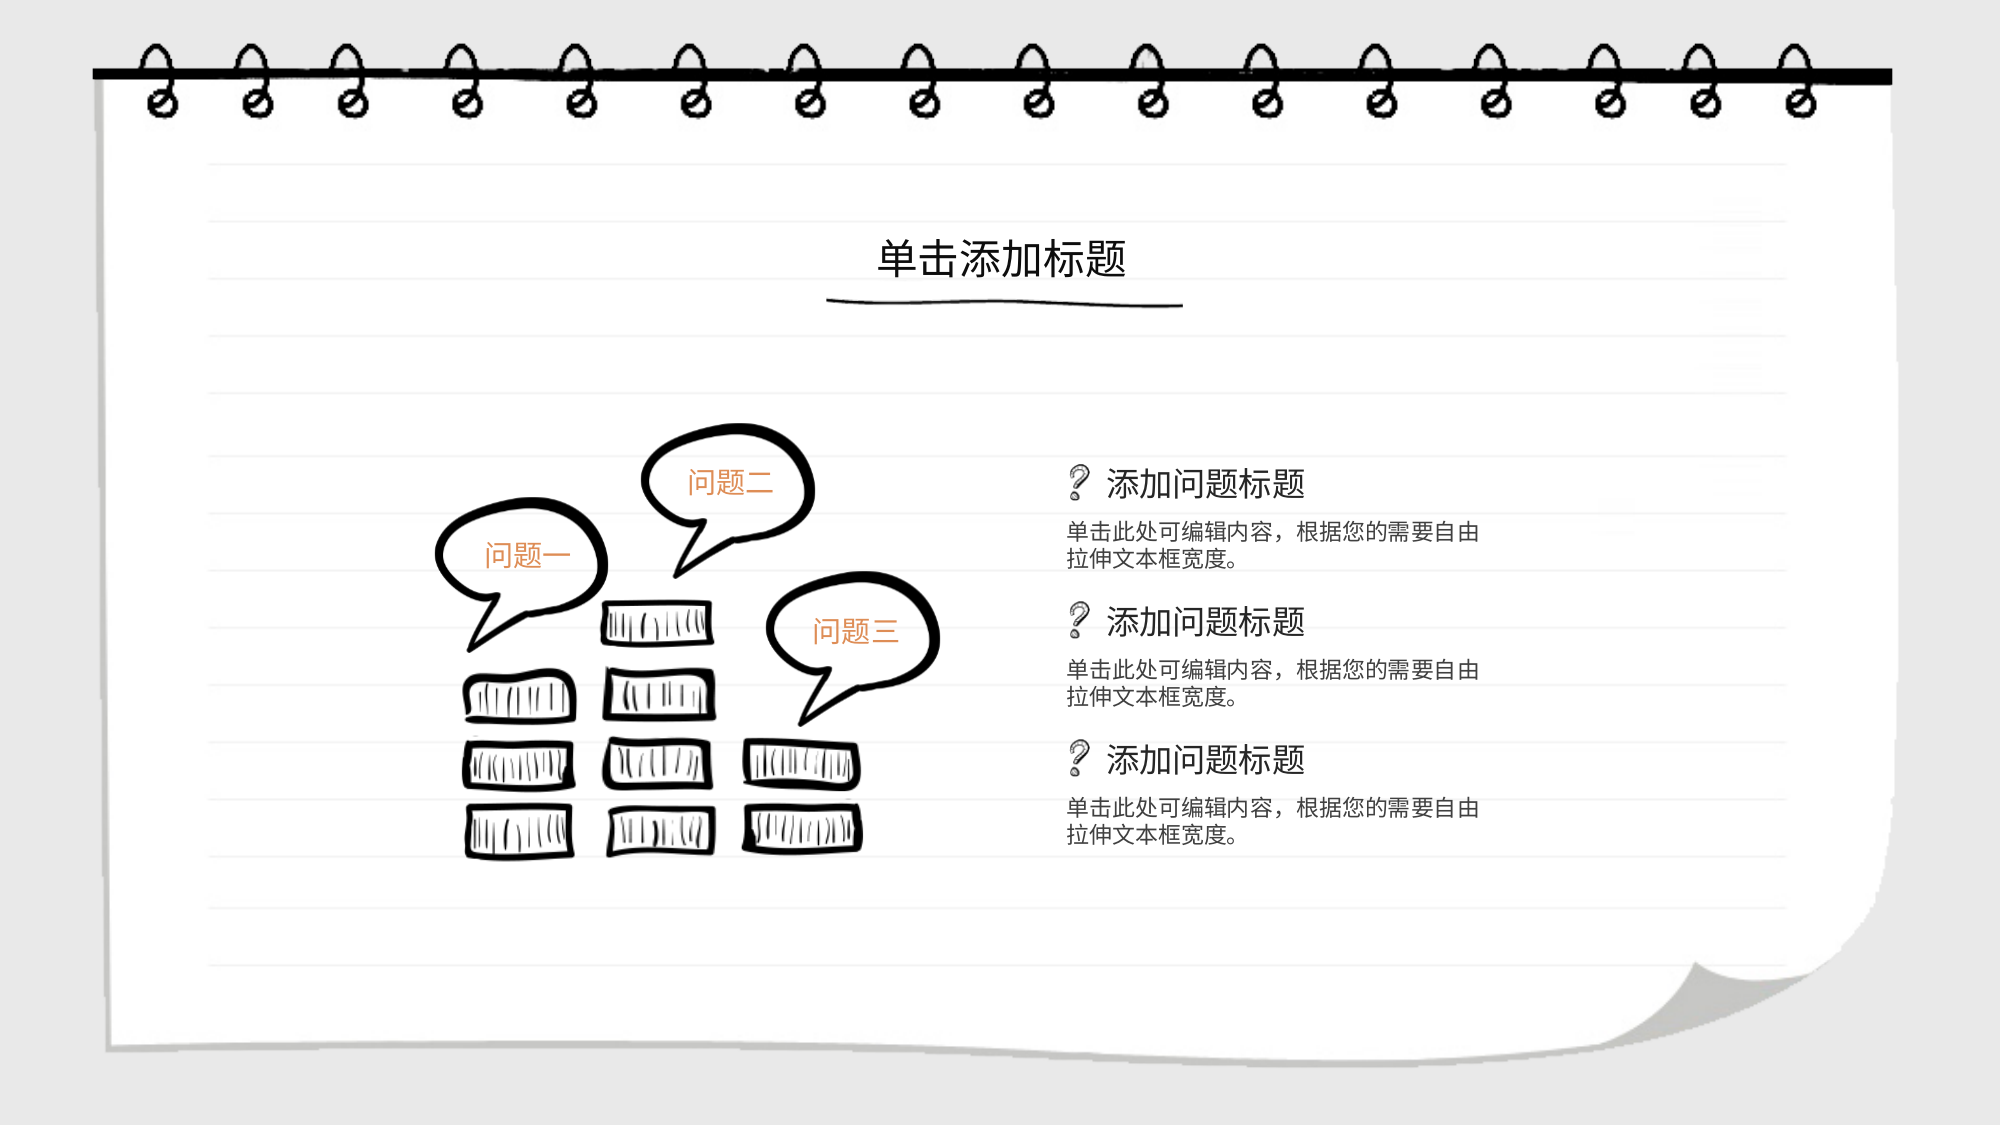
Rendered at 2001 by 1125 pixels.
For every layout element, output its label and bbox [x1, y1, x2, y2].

picture [49, 17, 1935, 1106]
text_box [1051, 593, 1557, 719]
text_box [1051, 731, 1557, 857]
text_box [826, 225, 1183, 321]
text_box [425, 401, 949, 875]
text_box [1051, 456, 1557, 581]
